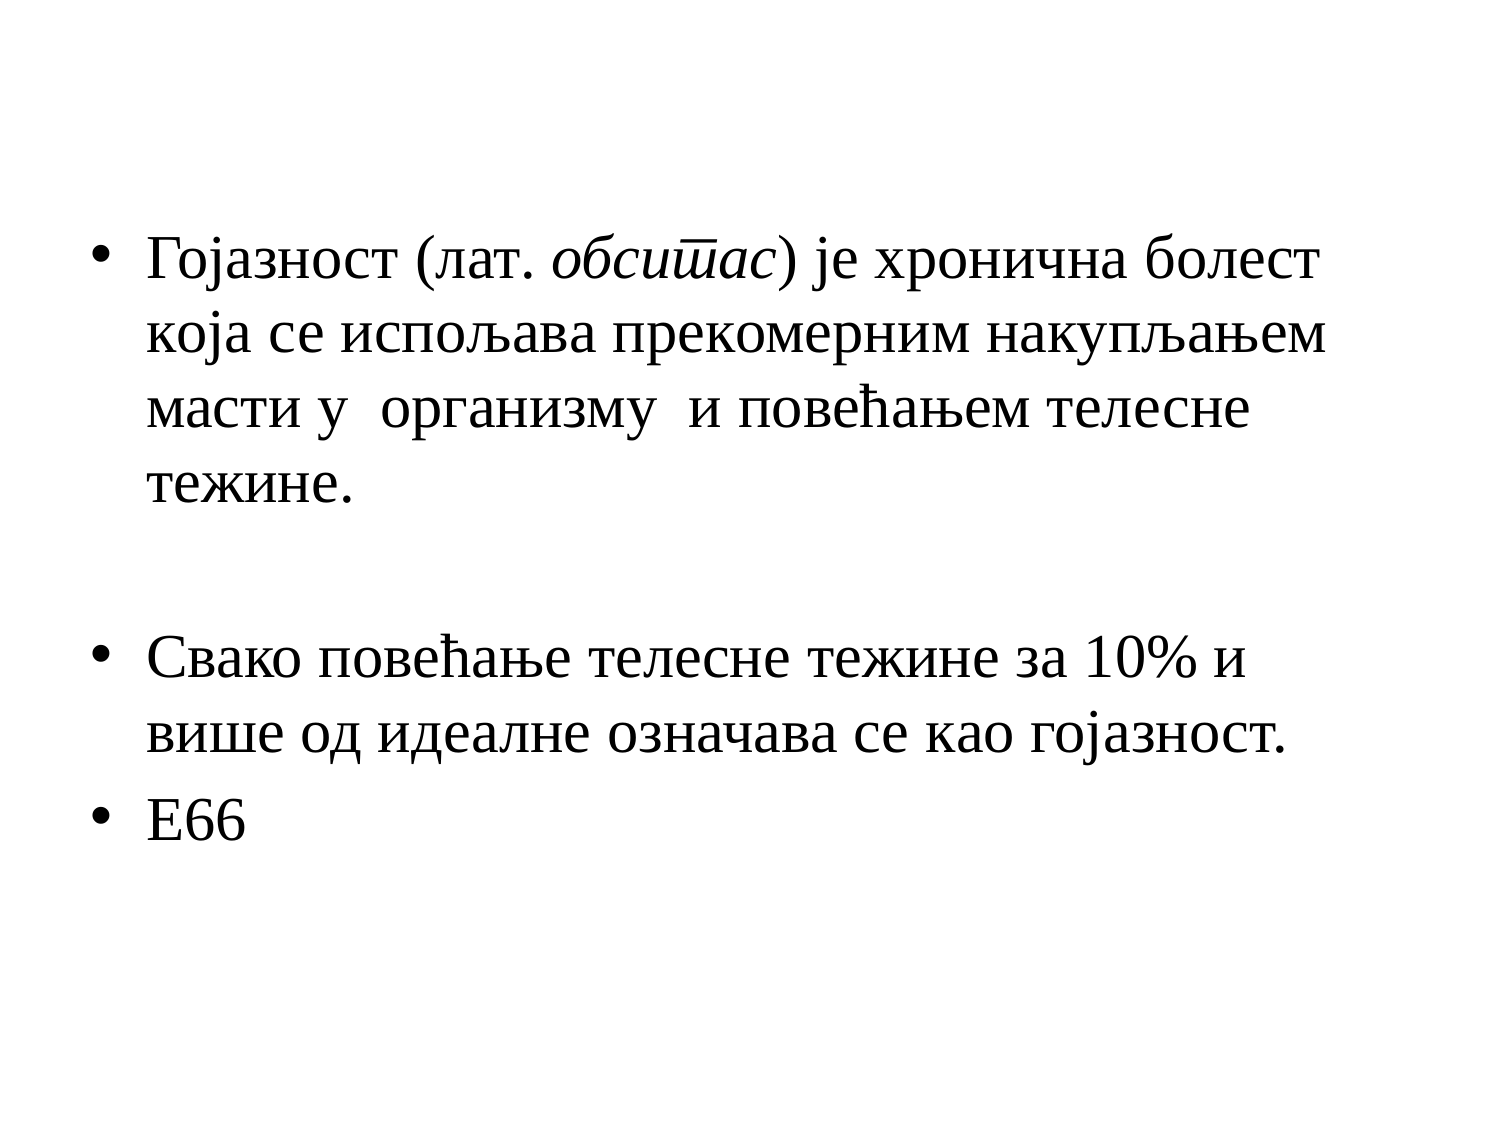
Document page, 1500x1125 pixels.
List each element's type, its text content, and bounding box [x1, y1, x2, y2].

list Гојазност (лат. обситас) је хронична болест која се испољава прекомерним накупљањем масти у организму и повећањем телесне тежине. Свако повећање телесне тежине за 10% и више од идеалне означава се као гојазност. Е66 [75, 208, 1412, 917]
